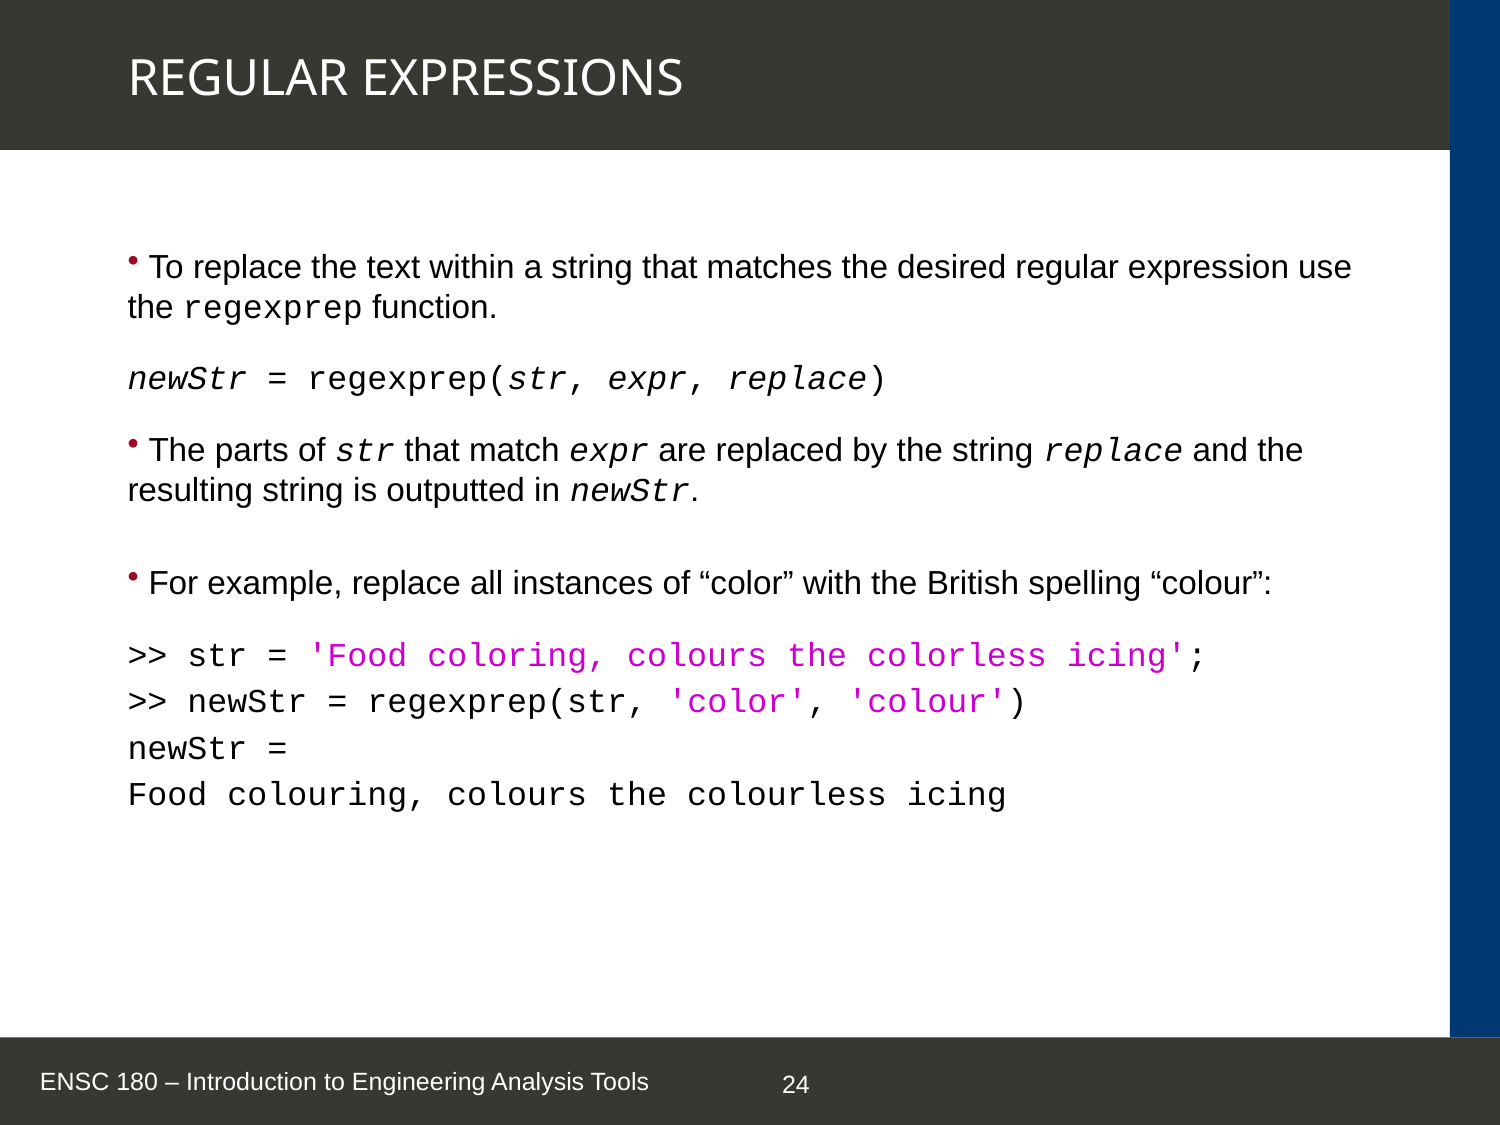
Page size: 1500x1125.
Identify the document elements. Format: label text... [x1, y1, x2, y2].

footer ENSC 180 – Introduction to Engineering Analysis Tools [24, 1057, 740, 1113]
list To replace the text within a string that matches the desired regular expression use the regexprep function. newStr = regexprep(str, expr, replace) The parts of str that match expr are replaced by the string replace and the resulting string is outputted in newStr. For example, replace all instances of “color” with the British spelling “colour”: >> str = 'Food coloring, colours the colorless icing'; >> newStr = regexprep(str, 'color', 'colour') newStr = Food colouring, colours the colourless icing [112, 237, 1388, 1029]
title REGULAR EXPRESSIONS [112, 37, 1450, 138]
